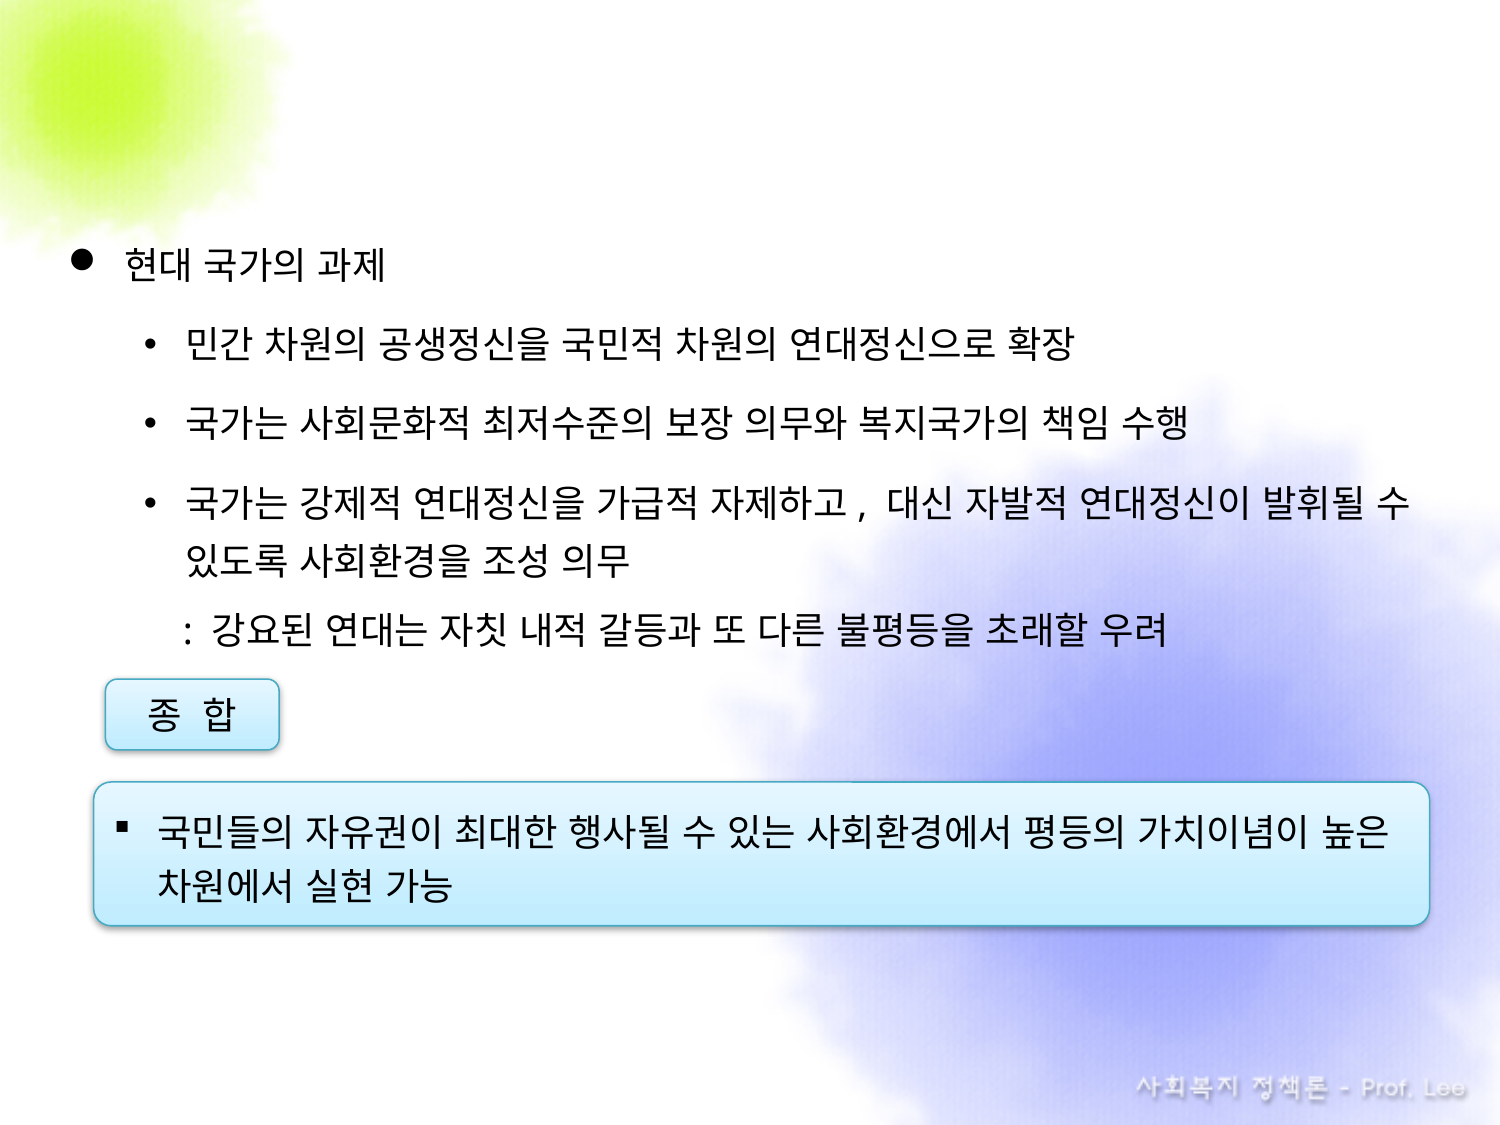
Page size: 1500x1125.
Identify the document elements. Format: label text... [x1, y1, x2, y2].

text_box 국민들의 자유권이 최대한 행사될 수 있는 사회환경에서 평등의 가치이념이 높은 차원에서 실현 가능 [92, 781, 1431, 927]
text_box 종 합 [104, 678, 280, 751]
picture [0, 0, 1500, 1125]
list 현대 국가의 과제 민간 차원의 공생정신을 국민적 차원의 연대정신으로 확장 국가는 사회문화적 최저수준의 보장 의무와 복지국가의 책임 수행 국가는 강제적 연대정신을 가급적 자제하고, 대신 자발적 연대정신이 발휘될 수 있도록 사회환경을 조성 의무 : 강요된 연대는 자칫 내적 갈등과 또 다른 불평등을 초래할 우려 [53, 220, 1454, 692]
